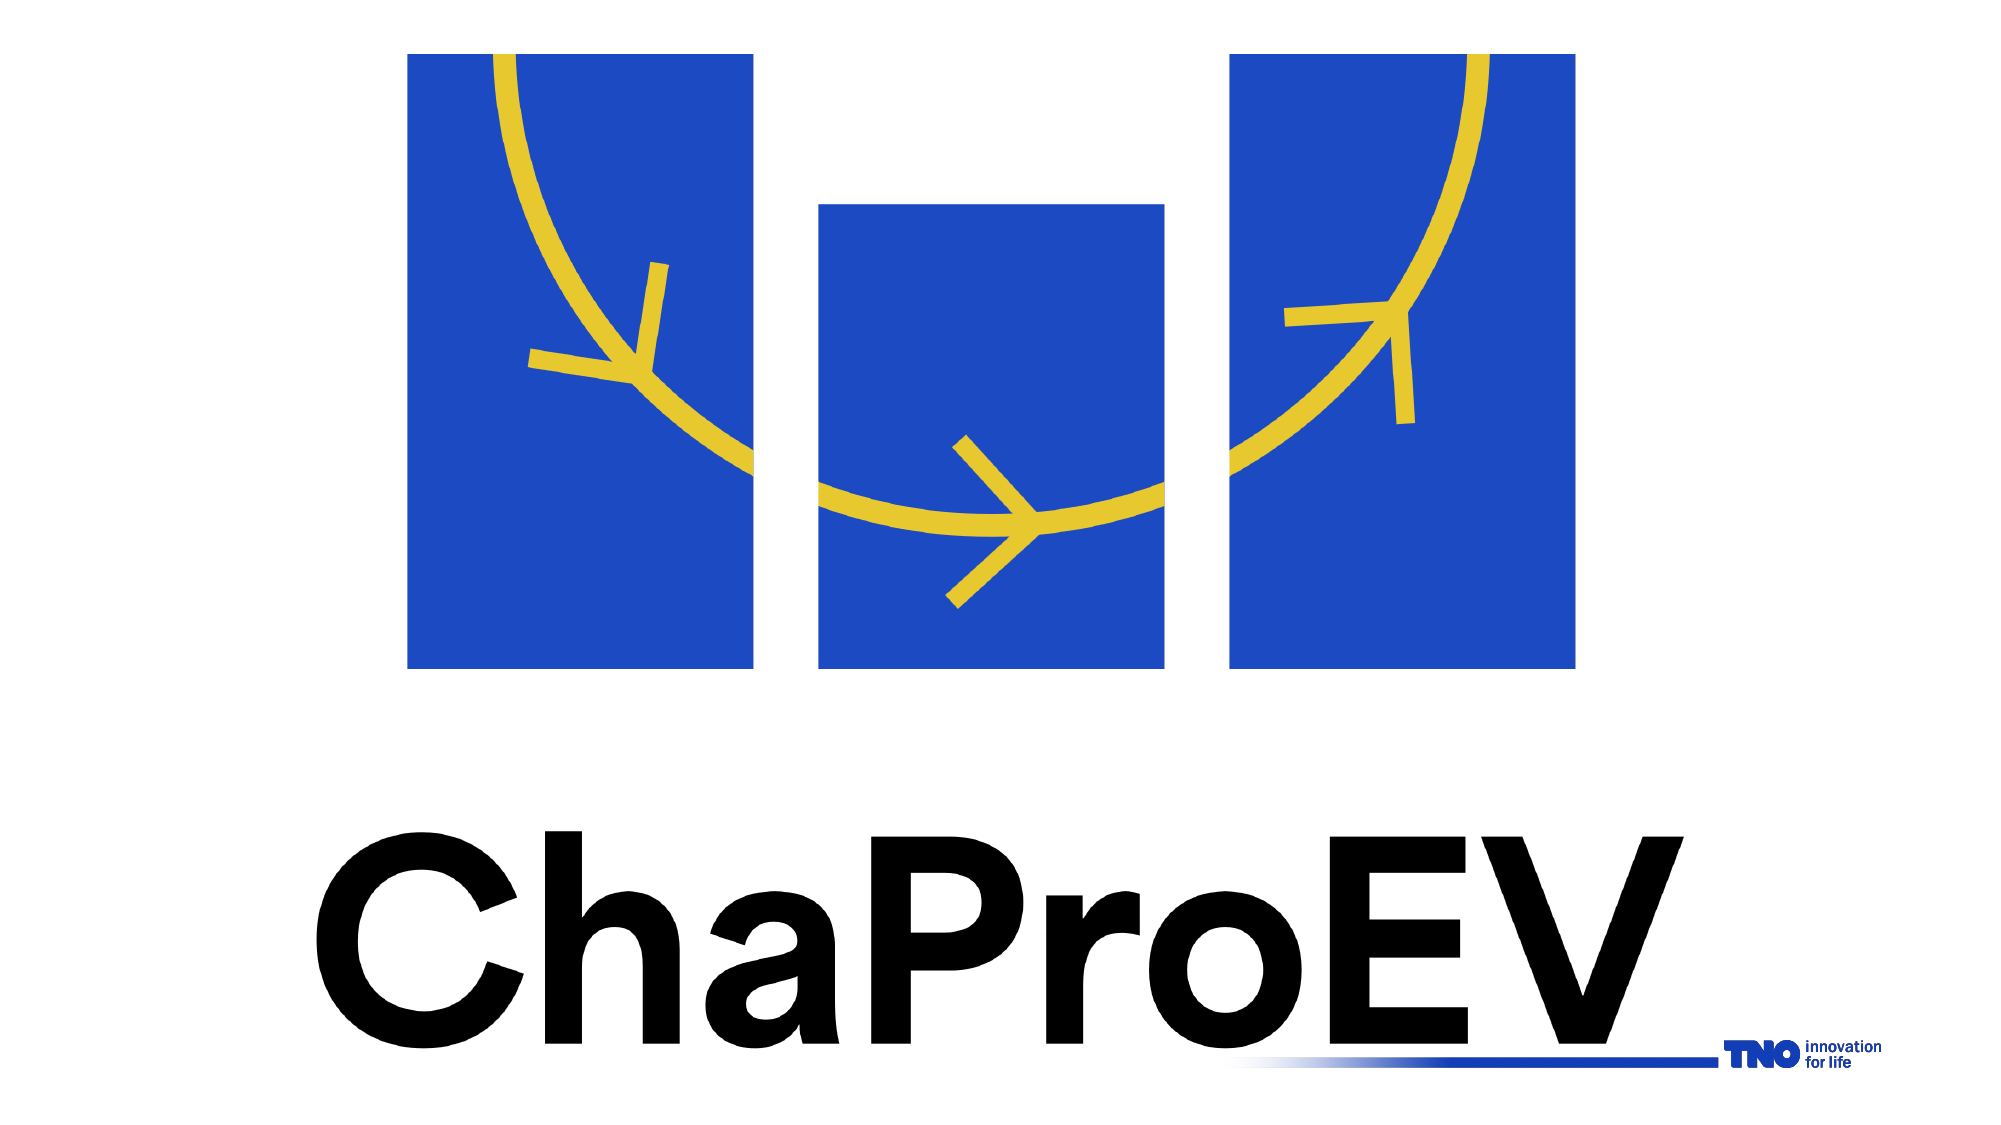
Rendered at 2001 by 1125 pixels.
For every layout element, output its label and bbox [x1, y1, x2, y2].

picture [315, 54, 1882, 1102]
